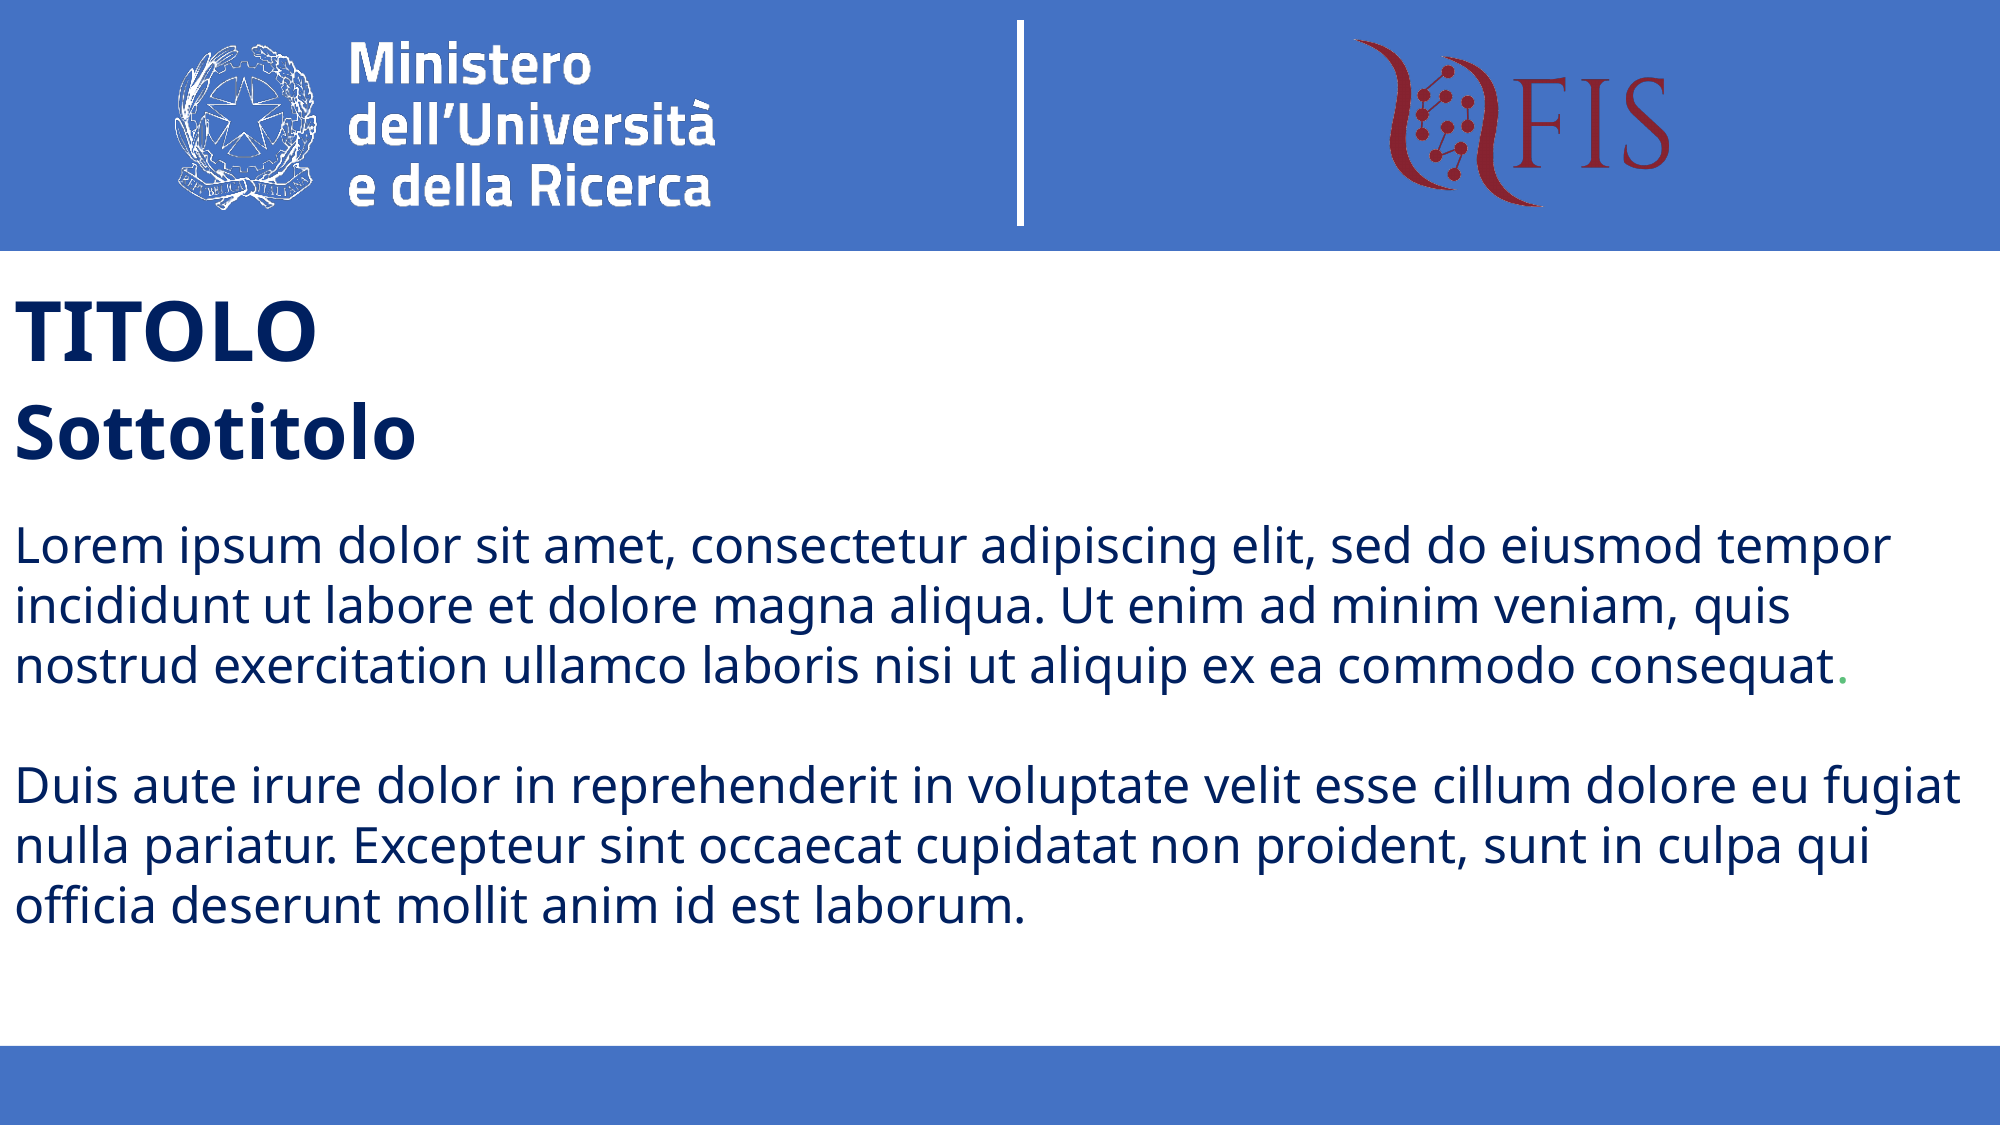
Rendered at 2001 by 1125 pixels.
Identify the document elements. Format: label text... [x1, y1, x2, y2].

text_box TITOLO [0, 270, 599, 377]
text_box [0, 0, 2000, 252]
text_box Sottotitolo [0, 377, 599, 483]
text_box [0, 1045, 2000, 1125]
picture [175, 41, 715, 210]
text_box Lorem ipsum dolor sit amet, consectetur adipiscing elit, sed do eiusmod tempor incididunt ut labore et dolore magna aliqua. Ut enim ad minim veniam, quis nostrud exercitation ullamco laboris nisi ut aliquip ex ea commodo consequat. Duis aute irure dolor in reprehenderit in voluptate velit esse cillum dolore eu fugiat nulla pariatur. Excepteur sint occaecat cupidatat non proident, sunt in culpa qui officia deserunt mollit anim id est laborum. [0, 506, 2000, 941]
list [1353, 39, 1669, 207]
